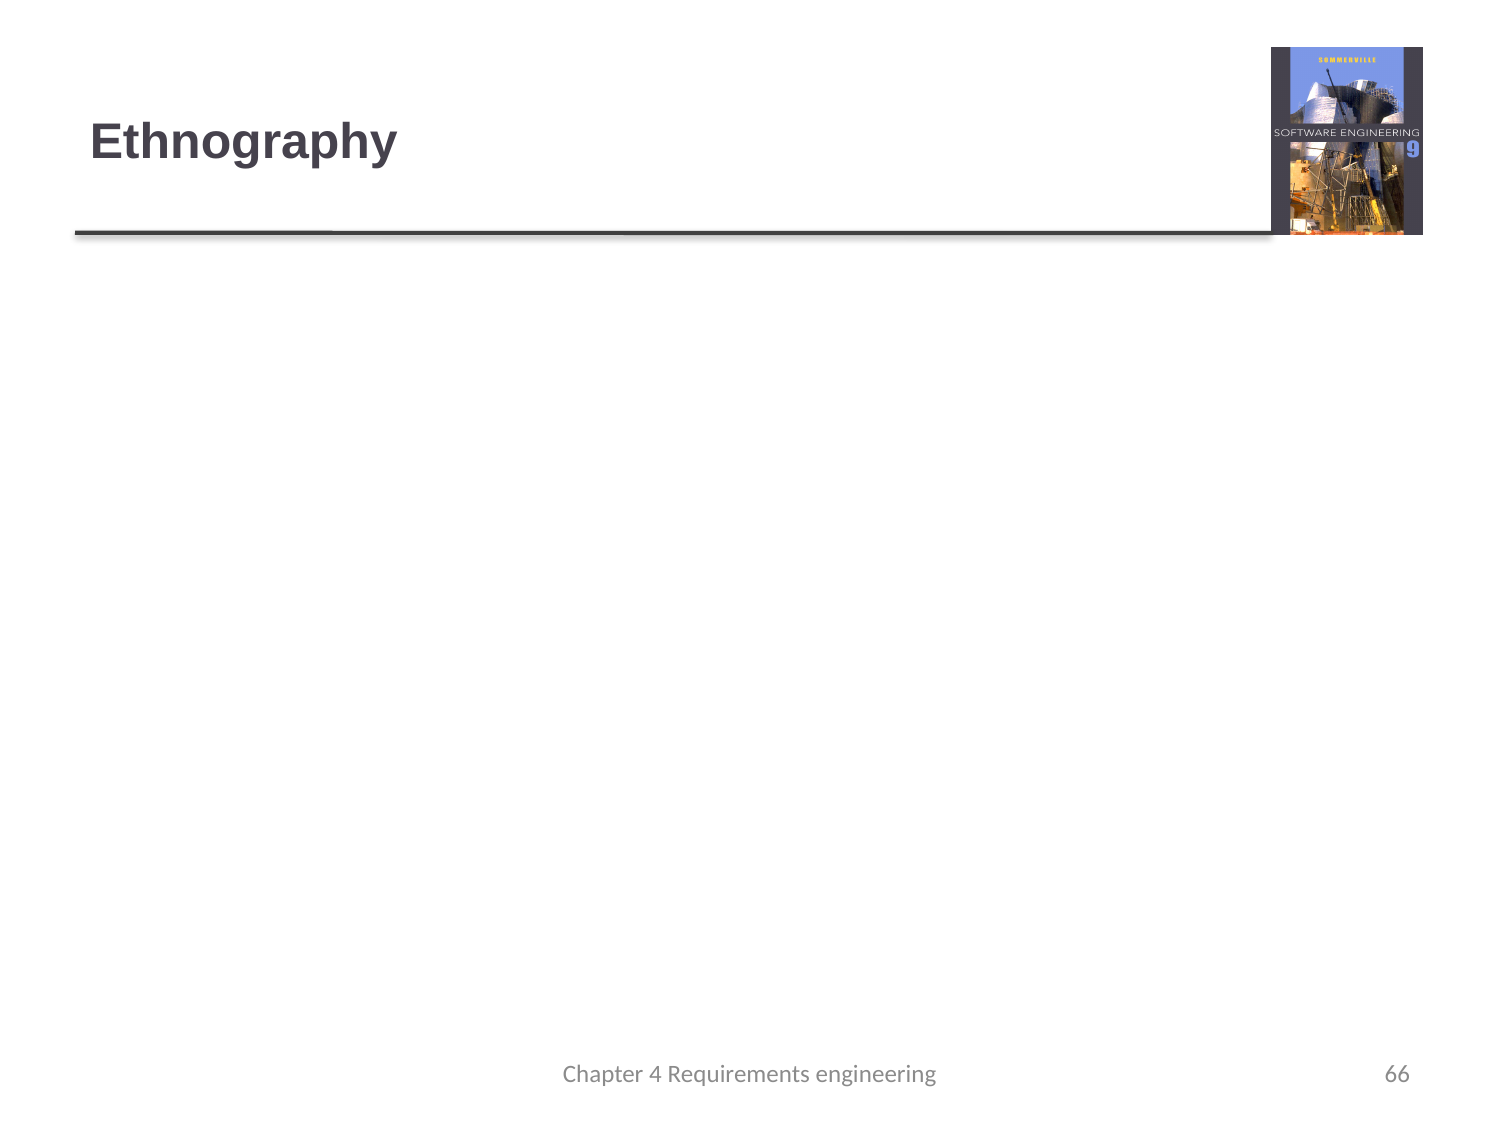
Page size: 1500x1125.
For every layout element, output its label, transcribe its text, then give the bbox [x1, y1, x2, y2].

title Ethnography [74, 44, 1272, 233]
picture [1272, 47, 1423, 235]
footer Chapter 4 Requirements engineering [512, 1042, 988, 1103]
slide_number 66 [1074, 1042, 1425, 1103]
